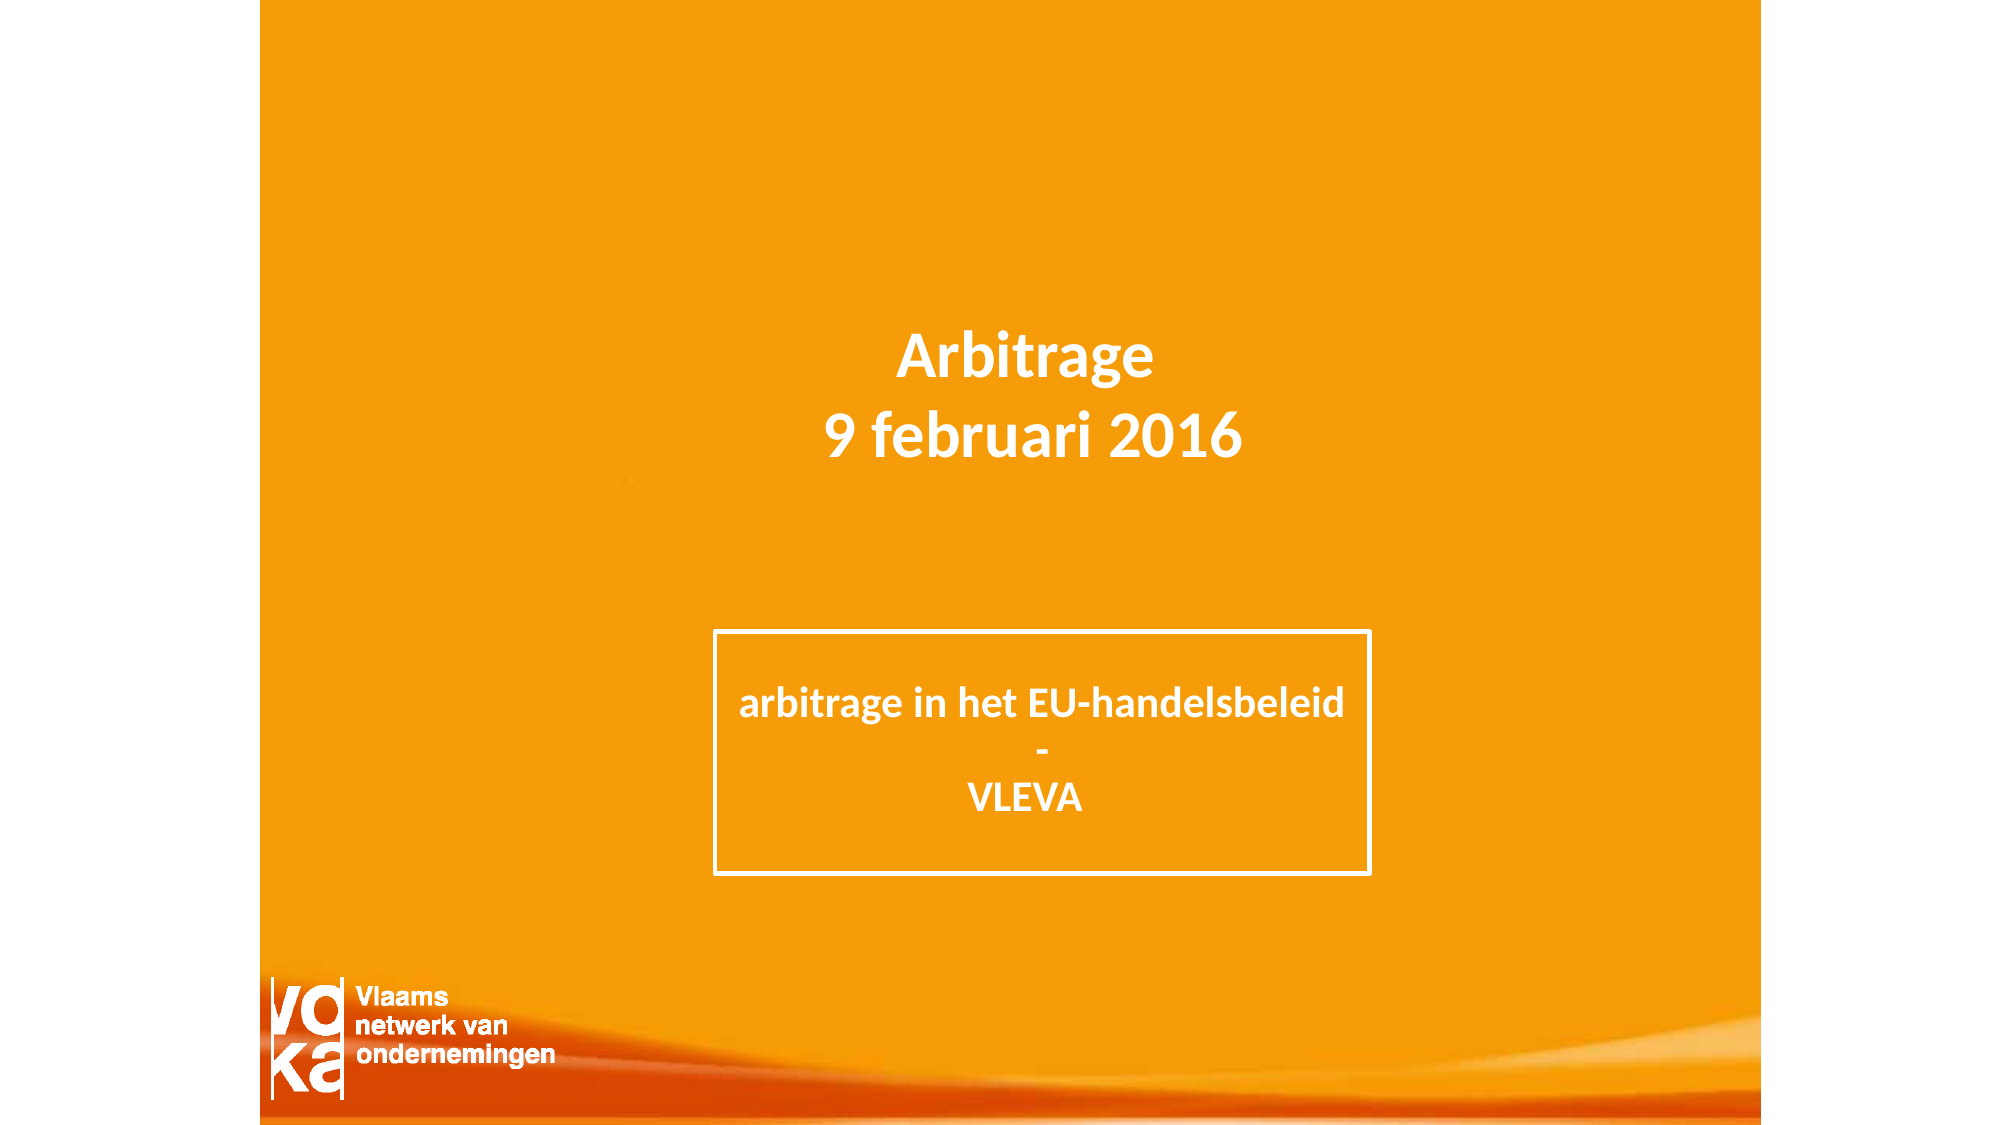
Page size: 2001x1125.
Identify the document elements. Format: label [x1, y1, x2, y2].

picture [260, 0, 1761, 1125]
